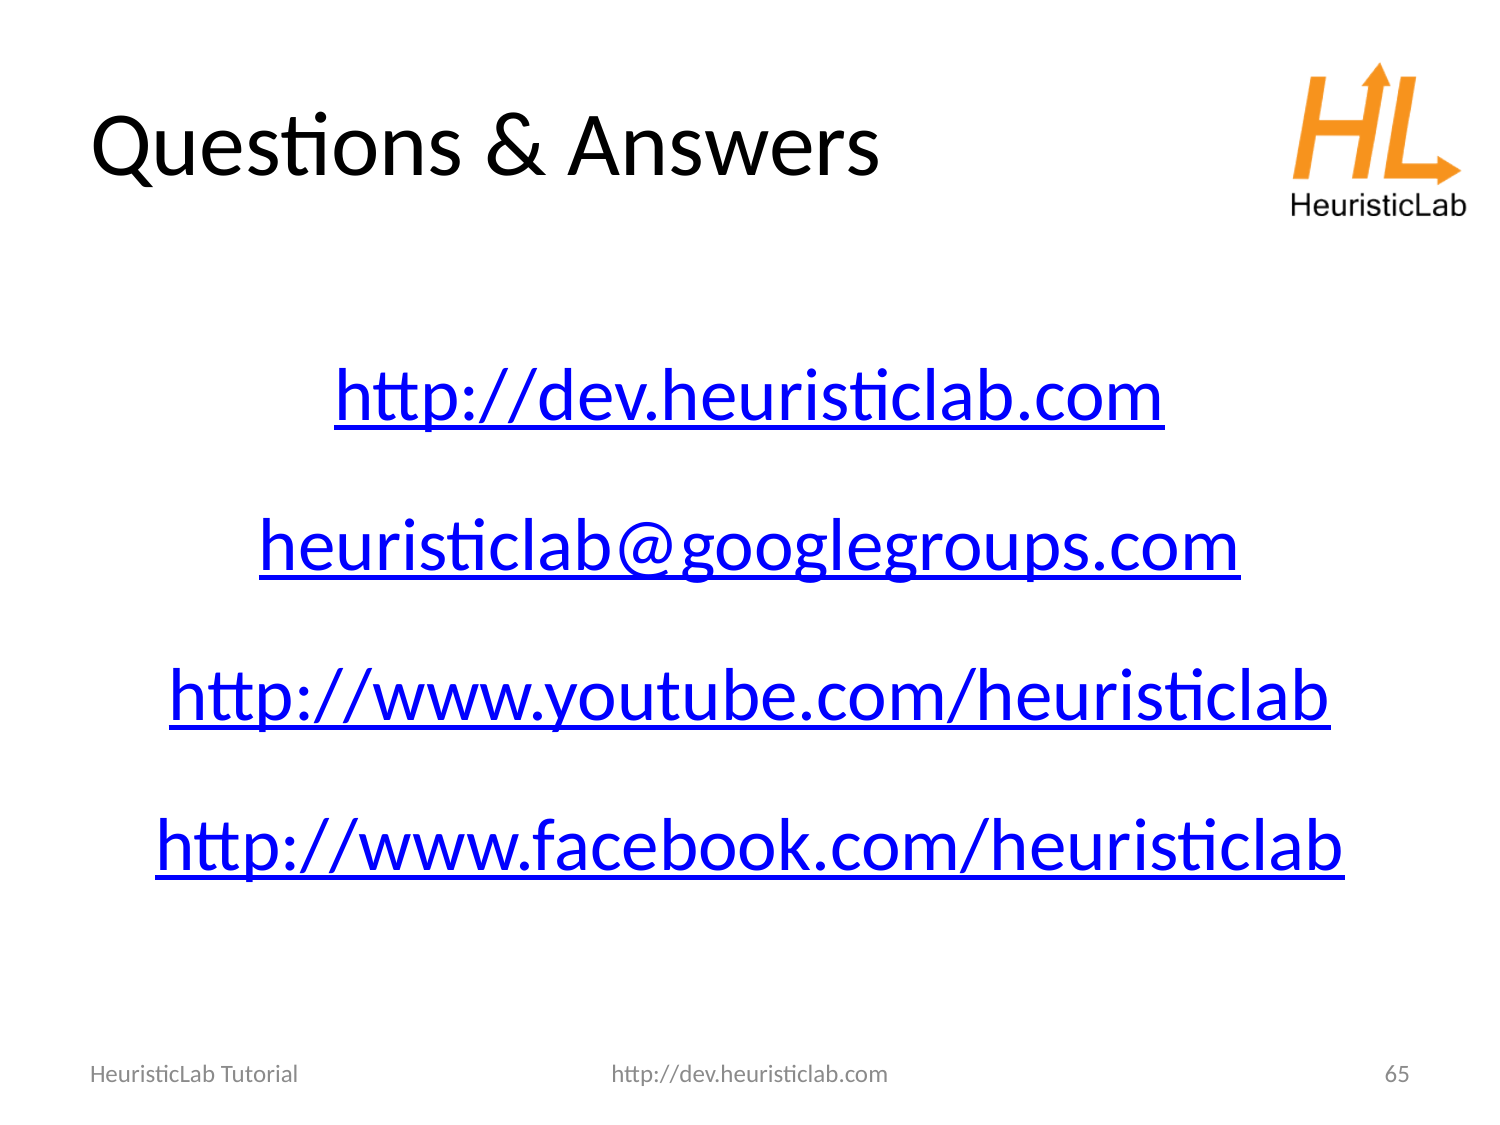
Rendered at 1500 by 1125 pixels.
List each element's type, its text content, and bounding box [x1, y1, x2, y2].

slide_number 65 [1074, 1042, 1425, 1103]
text_box http://dev.heuristiclab.com heuristiclab@googlegroups.com http://www.youtube.com/heuristiclab http://www.facebook.com/heuristiclab [0, 338, 1500, 893]
picture [1281, 27, 1474, 244]
footer http://dev.heuristiclab.com [512, 1042, 988, 1103]
title Questions & Answers [75, 45, 1282, 233]
slide_number HeuristicLab Tutorial [75, 1042, 425, 1103]
